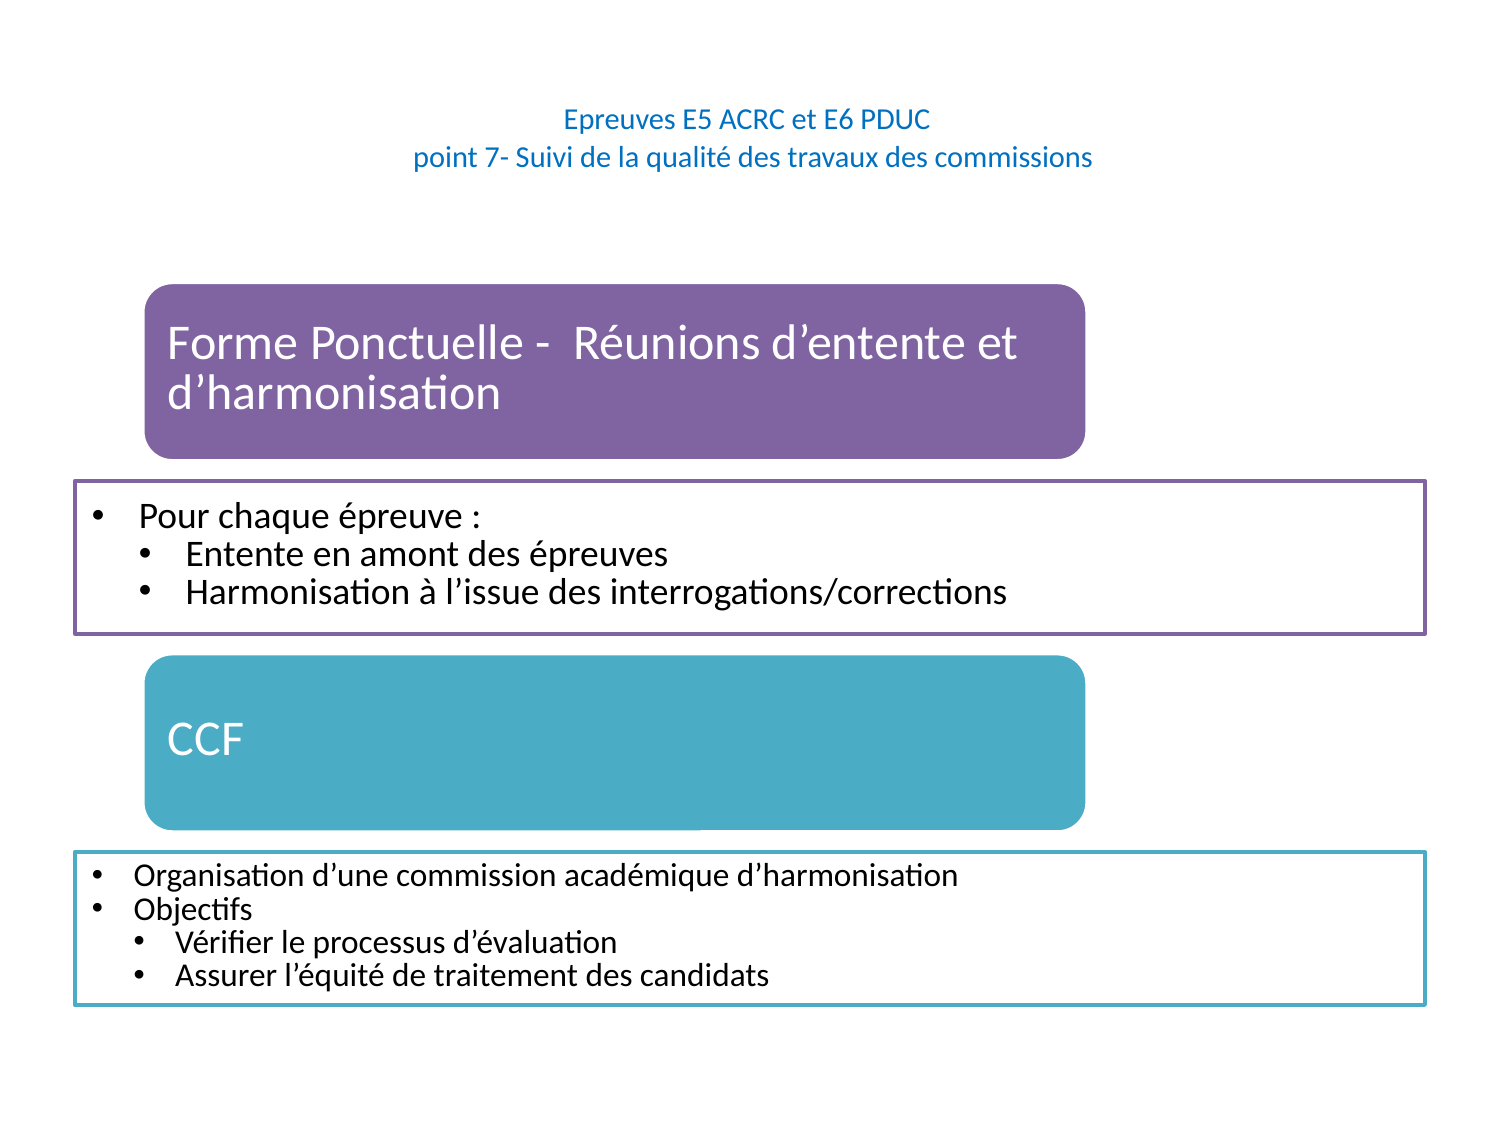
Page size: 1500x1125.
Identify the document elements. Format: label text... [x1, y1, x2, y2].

title Epreuves E5 ACRC et E6 PDUC point 7- Suivi de la qualité des travaux des commissions [74, 44, 1426, 233]
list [74, 262, 1426, 1006]
